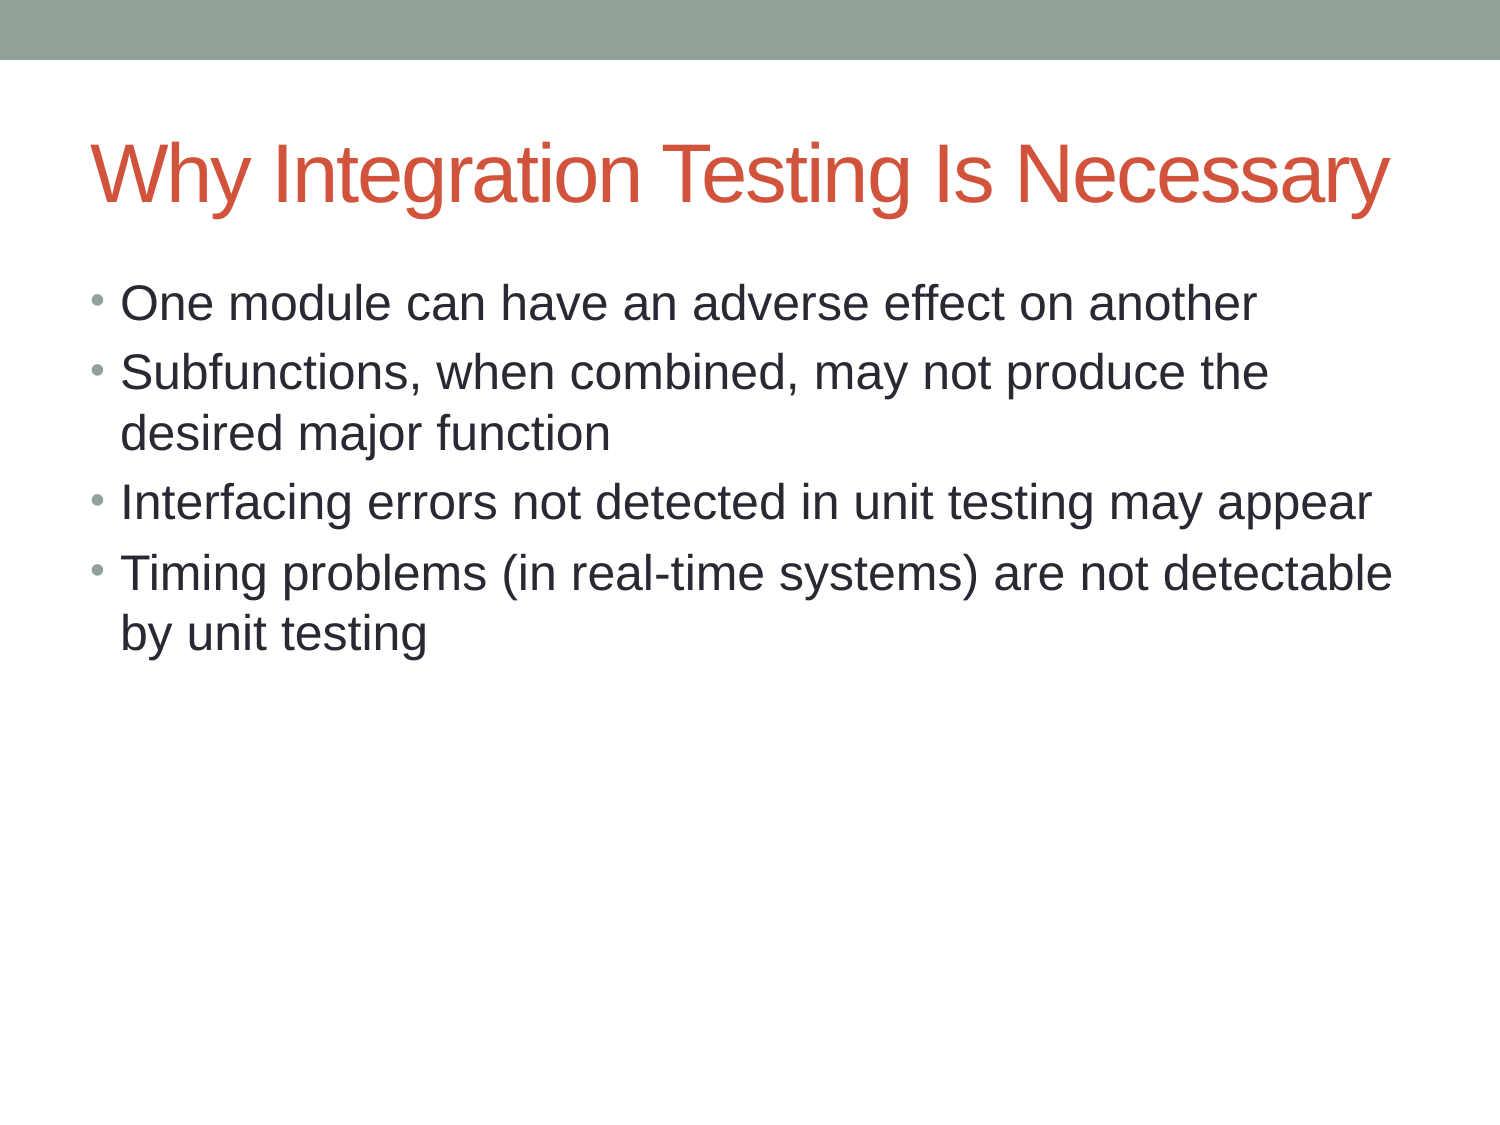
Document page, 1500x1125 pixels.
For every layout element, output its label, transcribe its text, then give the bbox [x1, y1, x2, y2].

list One module can have an adverse effect on another Subfunctions, when combined, may not produce the desired major function Interfacing errors not detected in unit testing may appear Timing problems (in real-time systems) are not detectable by unit testing [75, 262, 1425, 1063]
title Why Integration Testing Is Necessary [75, 87, 1425, 250]
